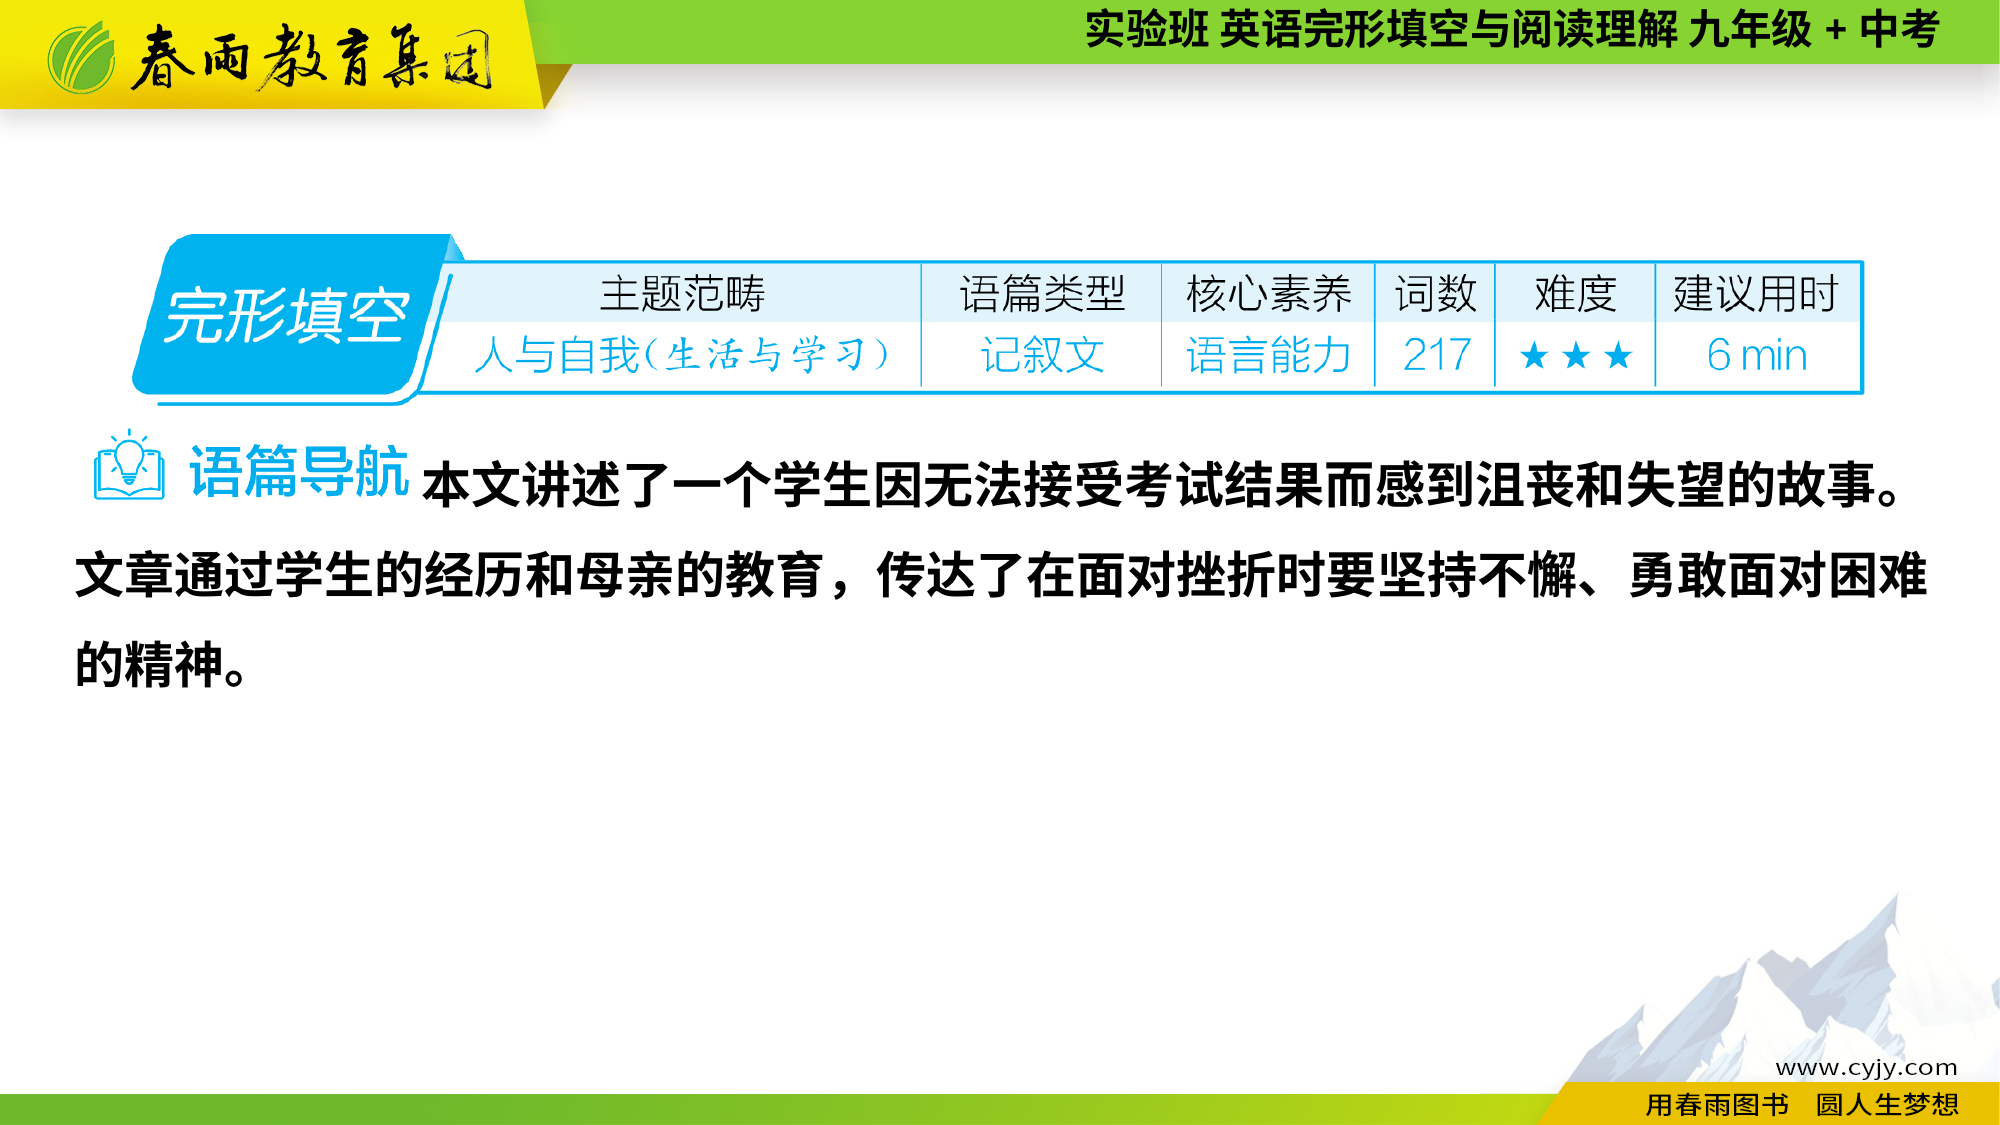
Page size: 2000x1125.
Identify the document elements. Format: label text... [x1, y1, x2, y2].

picture [0, 0, 2000, 1125]
list 本文讲述了一个学生因无法接受考试结果而感到沮丧和失望的故事。文章通过学生的经历和母亲的教育，传达了在面对挫折时要坚持不懈、勇敢面对困难的精神。 [59, 416, 1944, 705]
